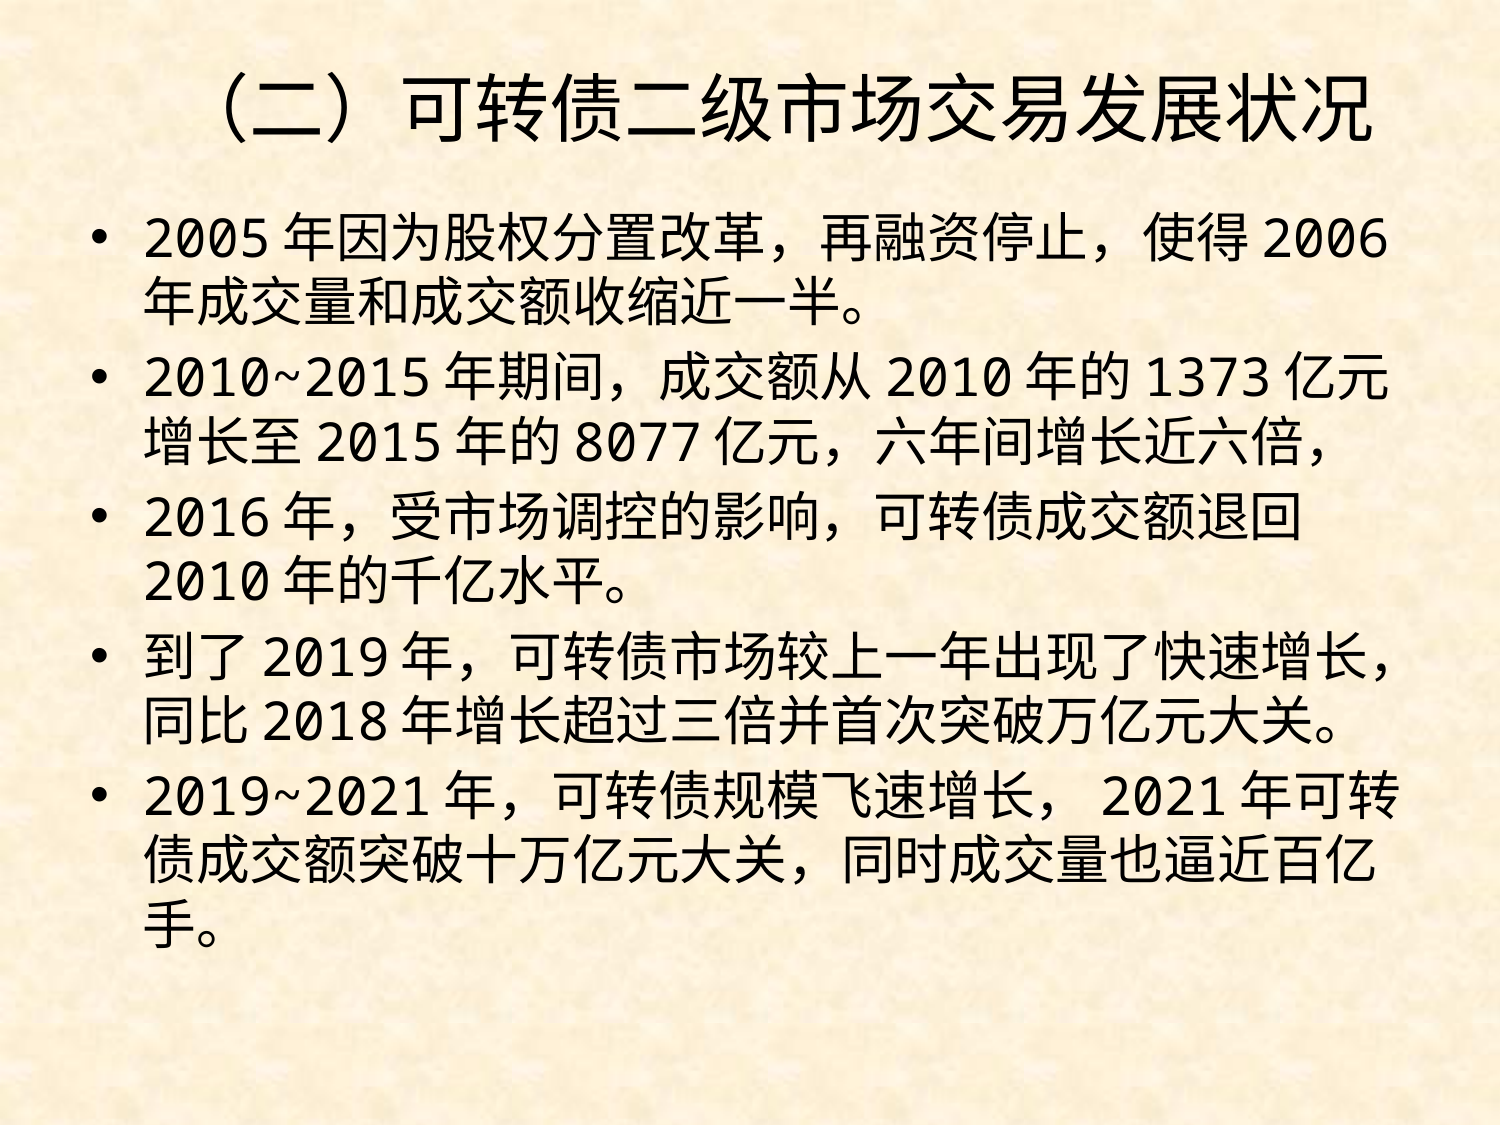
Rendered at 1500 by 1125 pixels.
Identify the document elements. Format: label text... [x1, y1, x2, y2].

list 2005年因为股权分置改革，再融资停止，使得2006年成交量和成交额收缩近一半。 2010~2015年期间，成交额从2010年的1373亿元增长至2015年的8077亿元，六年间增长近六倍， 2016年，受市场调控的影响，可转债成交额退回2010年的千亿水平。 到了2019年，可转债市场较上一年出现了快速增长，同比2018年增长超过三倍并首次突破万亿元大关。 2019~2021年，可转债规模飞速增长，2021年可转债成交额突破十万亿元大关，同时成交量也逼近百亿手。 [75, 196, 1425, 1059]
picture [0, 0, 1500, 1125]
title （二）可转债二级市场交易发展状况 [147, 54, 1402, 159]
